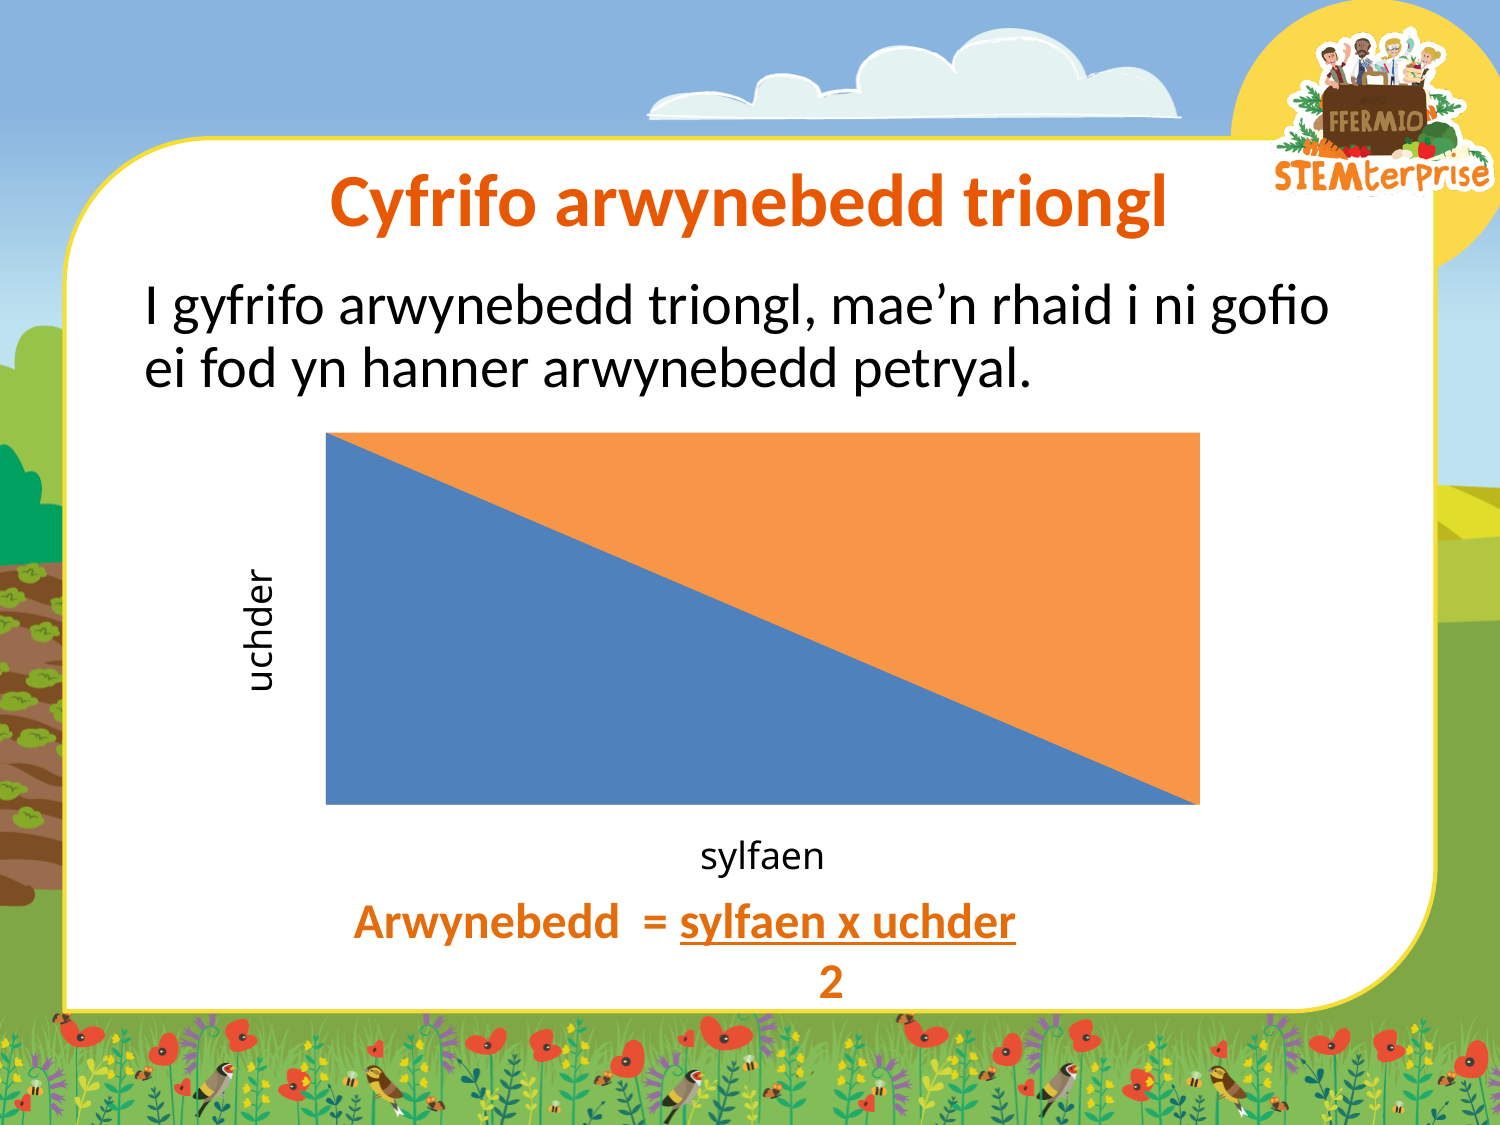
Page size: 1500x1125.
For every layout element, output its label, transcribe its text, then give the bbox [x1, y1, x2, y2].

picture [0, 0, 1500, 1125]
text_box uchder [226, 529, 303, 708]
text_box Arwynebedd = sylfaen x uchder 2 [159, 881, 1211, 1017]
list I gyfrifo arwynebedd triongl, mae’n rhaid i ni gofio ei fod yn hanner arwynebedd petryal. [129, 267, 1371, 409]
title Cyfrifo arwynebedd triongl [218, 137, 1282, 256]
text_box [323, 430, 1199, 807]
text_box [328, 430, 1202, 807]
text_box sylfaen [627, 824, 899, 885]
